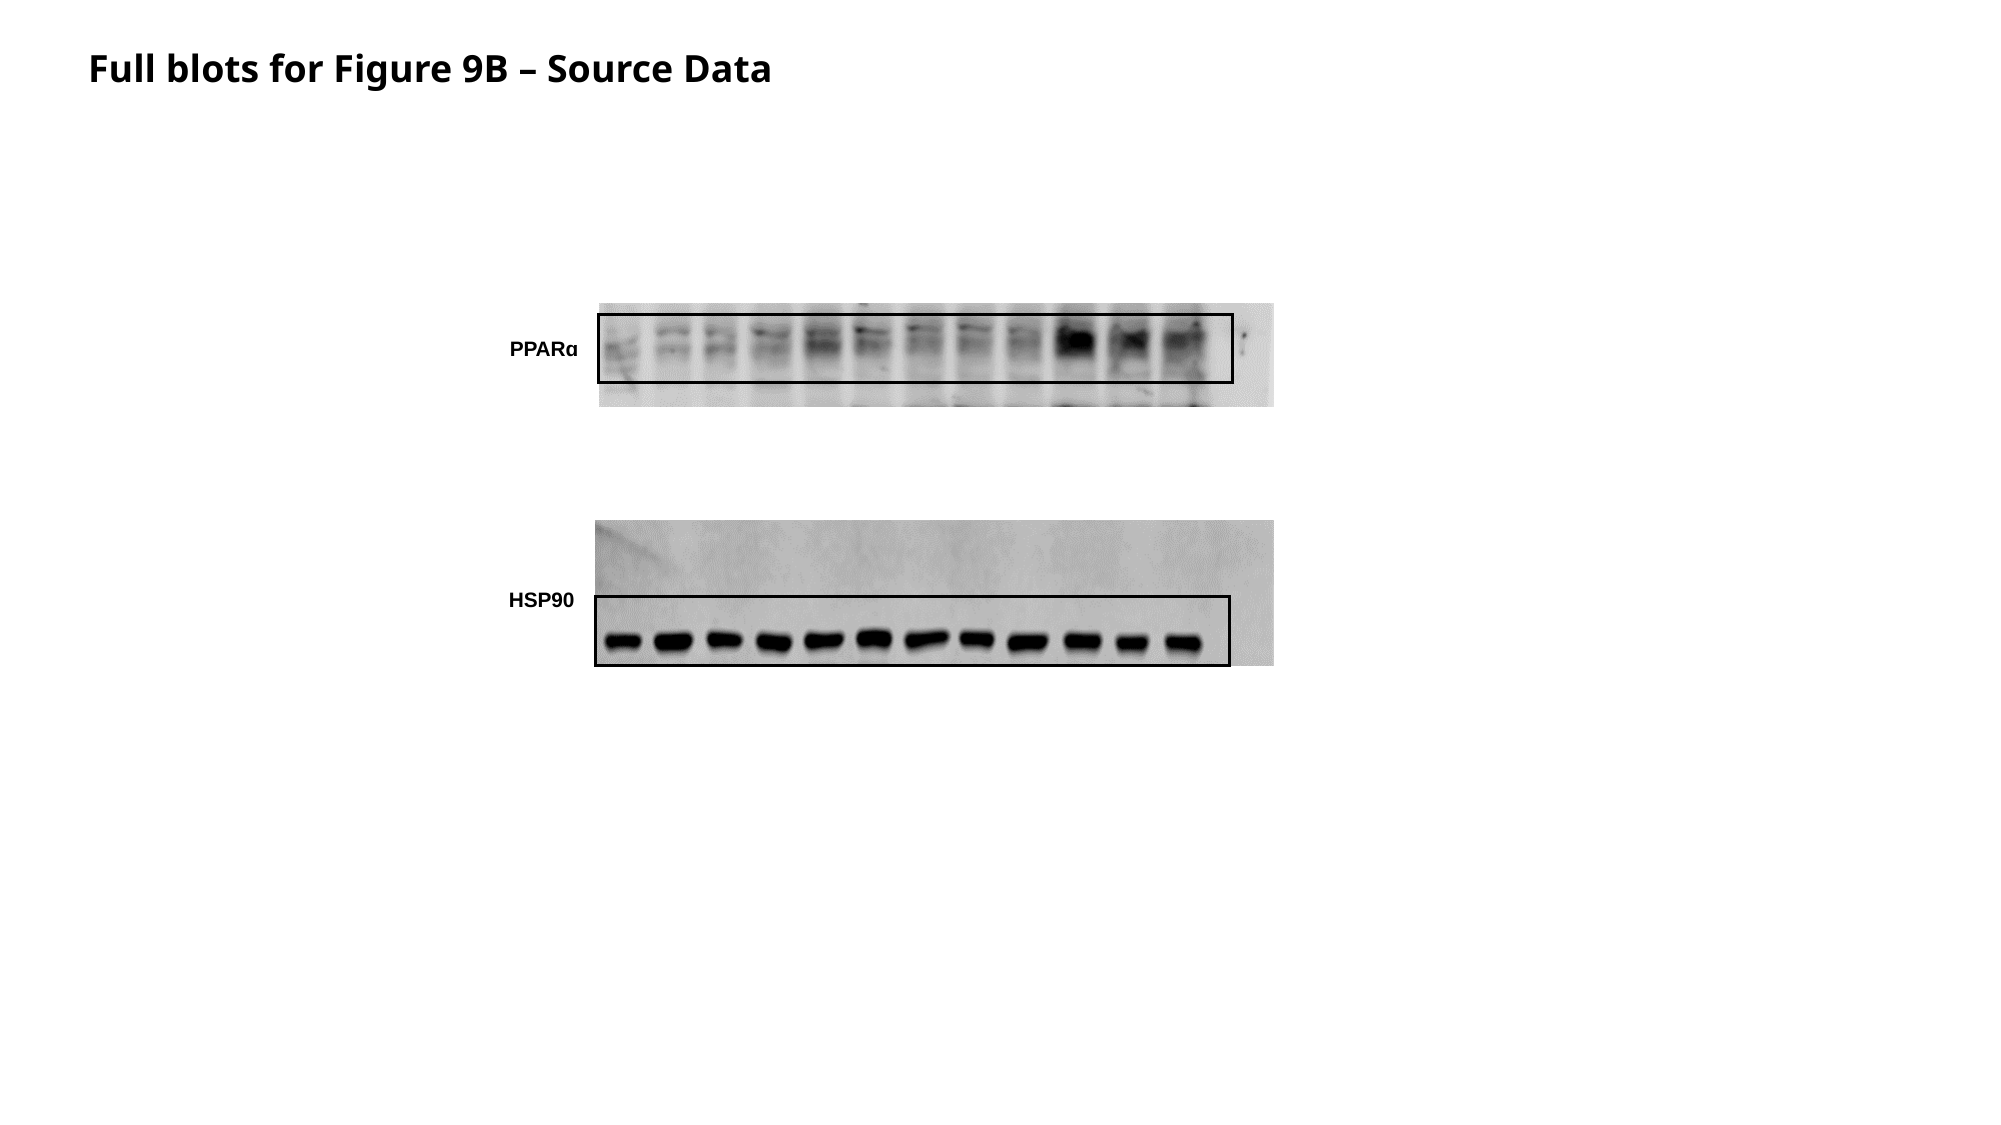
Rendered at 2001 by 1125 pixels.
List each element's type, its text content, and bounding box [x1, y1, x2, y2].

picture [595, 520, 1274, 666]
text_box PPARɑ [495, 328, 594, 369]
text_box HSP90 [494, 579, 590, 620]
picture [599, 303, 1274, 407]
text_box Full blots for Figure 9B – Source Data [73, 38, 789, 98]
